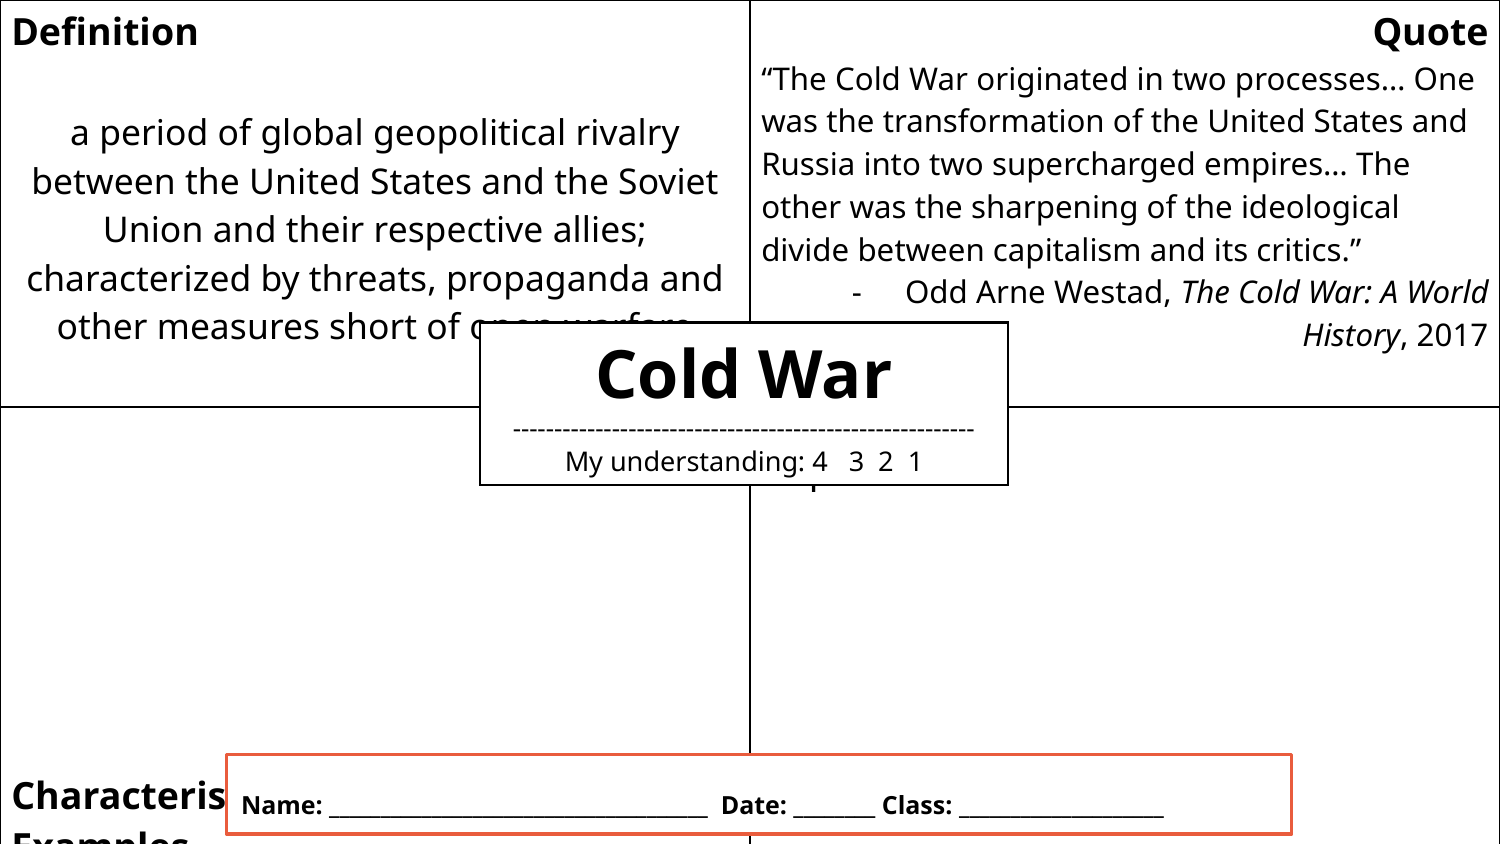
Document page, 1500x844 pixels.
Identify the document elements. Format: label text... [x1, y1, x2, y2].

table_cell Characteristics/ Examples [1, 408, 749, 844]
table_header Definition a period of global geopolitical rivalry between the United States and the Soviet Union and their respective allies; characterized by threats, propaganda and other measures short of open warfare [1, 1, 749, 406]
table_header Quote “The Cold War originated in two processes… One was the transformation of the United States and Russia into two supercharged empires… The other was the sharpening of the ideological divide between capitalism and its critics.” Odd Arne Westad, The Cold War: A World History, 2017 [751, 1, 1499, 406]
table_cell Imp Illustration [751, 408, 1499, 844]
text_box Name: _____________________________________ Date: ________ Class: ____________________ [226, 754, 1292, 834]
text_box Cold War -------------------------------------------------------- My understanding: 4 3 2 1 [480, 322, 1008, 486]
